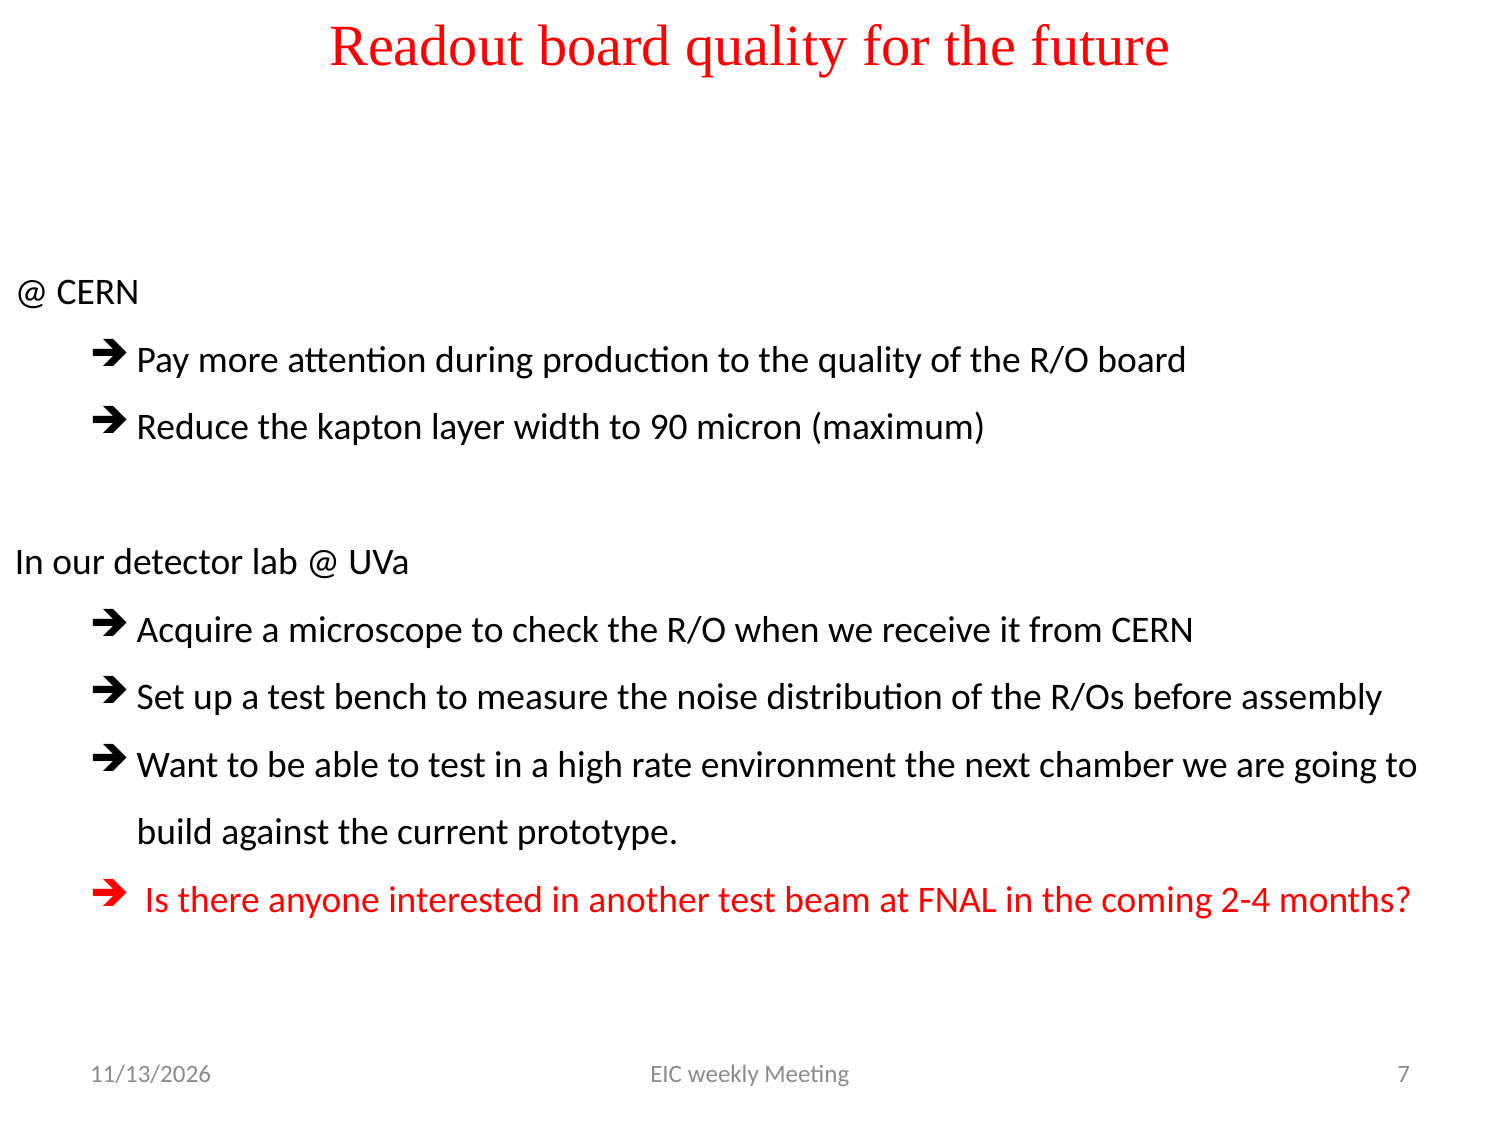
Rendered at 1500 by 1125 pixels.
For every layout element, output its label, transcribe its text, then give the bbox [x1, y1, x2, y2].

text_box Readout board quality for the future [0, 0, 1500, 85]
text_box @ CERN Pay more attention during production to the quality of the R/O board Reduce the kapton layer width to 90 micron (maximum) In our detector lab @ UVa Acquire a microscope to check the R/O when we receive it from CERN Set up a test bench to measure the noise distribution of the R/Os before assembly Want to be able to test in a high rate environment the next chamber we are going to build against the current prototype. Is there anyone interested in another test beam at FNAL in the coming 2-4 months? [0, 237, 1500, 928]
slide_number 7 [1074, 1042, 1425, 1103]
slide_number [75, 1042, 425, 1103]
footer EIC weekly Meeting [512, 1042, 988, 1103]
